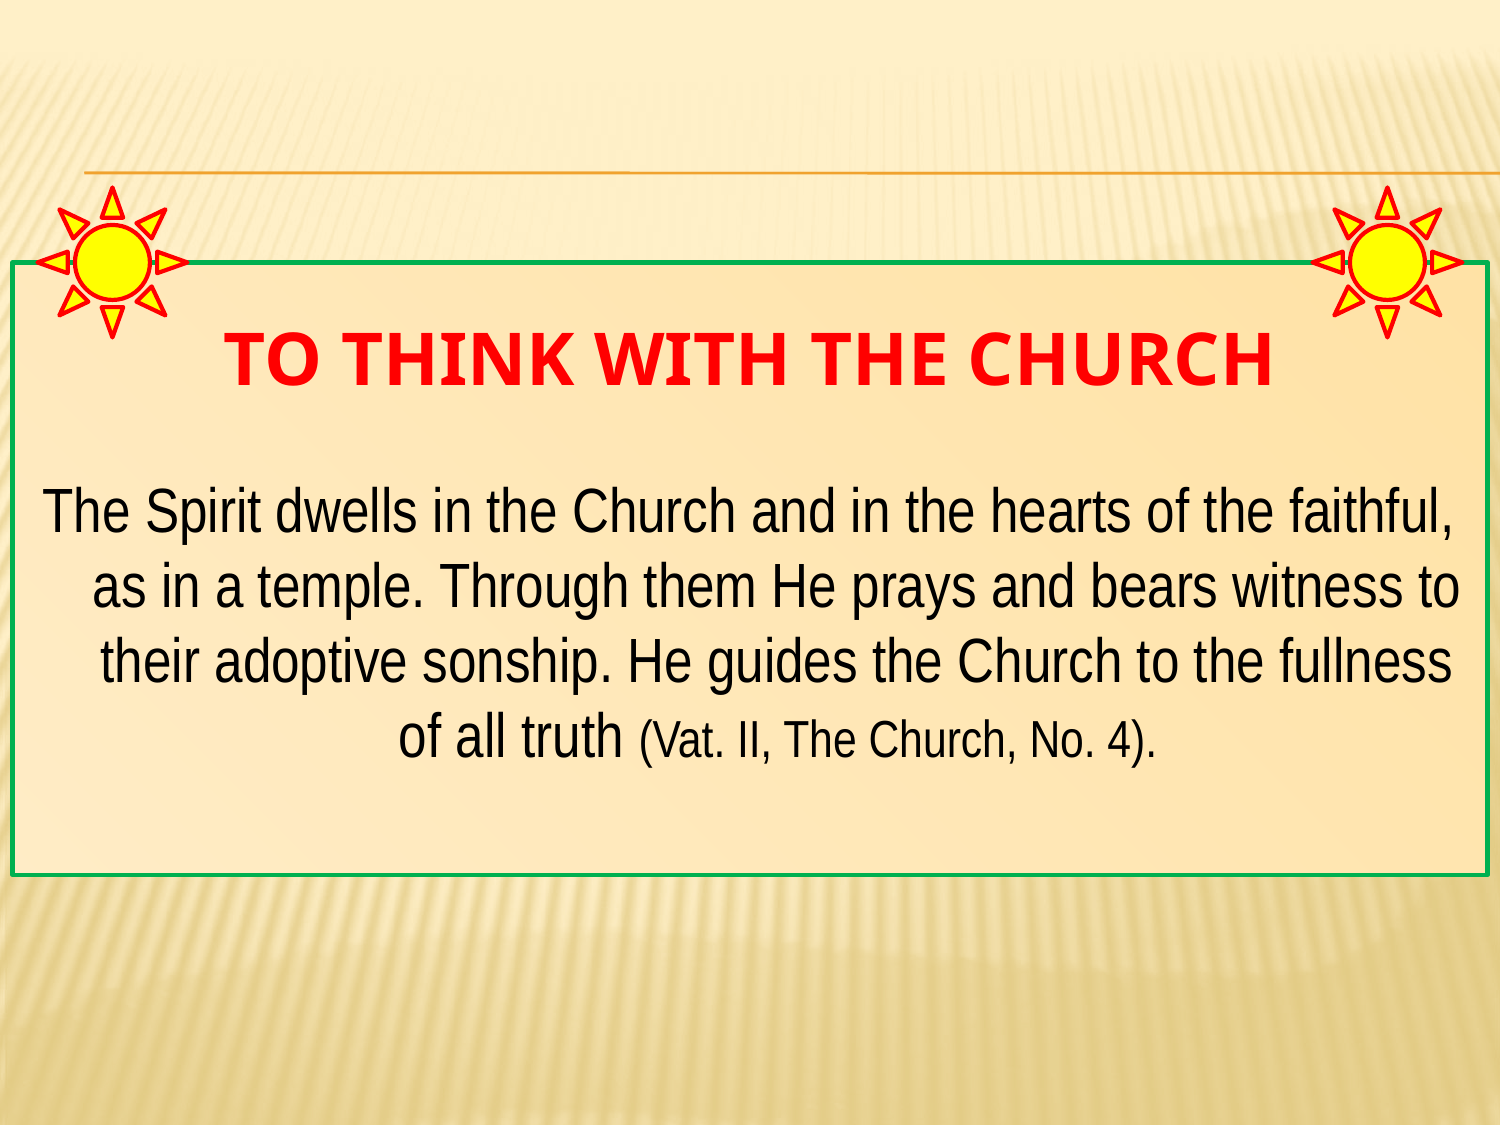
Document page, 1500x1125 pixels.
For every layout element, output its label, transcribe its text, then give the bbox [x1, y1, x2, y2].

text_box [57, 207, 91, 241]
text_box [1409, 284, 1443, 318]
text_box [134, 207, 168, 241]
text_box [99, 305, 126, 340]
title To Think with the Church [0, 287, 1500, 425]
text_box [134, 284, 168, 318]
text_box [35, 249, 70, 276]
text_box [72, 222, 153, 303]
text_box [10, 260, 80, 287]
text_box [99, 185, 126, 220]
text_box [1310, 249, 1345, 276]
list The Spirit dwells in the Church and in the hearts of the faithful, as in a temple. Through them He prays and bears witness to their adoptive sonship. He guides the Church to the fullness of all truth (Vat. II, The Church, No. 4). [12, 462, 1488, 613]
text_box [1430, 249, 1465, 276]
text_box [1347, 222, 1428, 303]
text_box [1332, 207, 1366, 241]
text_box [1374, 305, 1401, 340]
text_box [1420, 260, 1490, 287]
text_box [145, 260, 1355, 287]
text_box [10, 425, 1490, 877]
text_box [1332, 284, 1366, 318]
text_box [57, 284, 91, 318]
text_box [1374, 185, 1401, 220]
text_box [155, 249, 190, 276]
text_box [1409, 207, 1443, 241]
